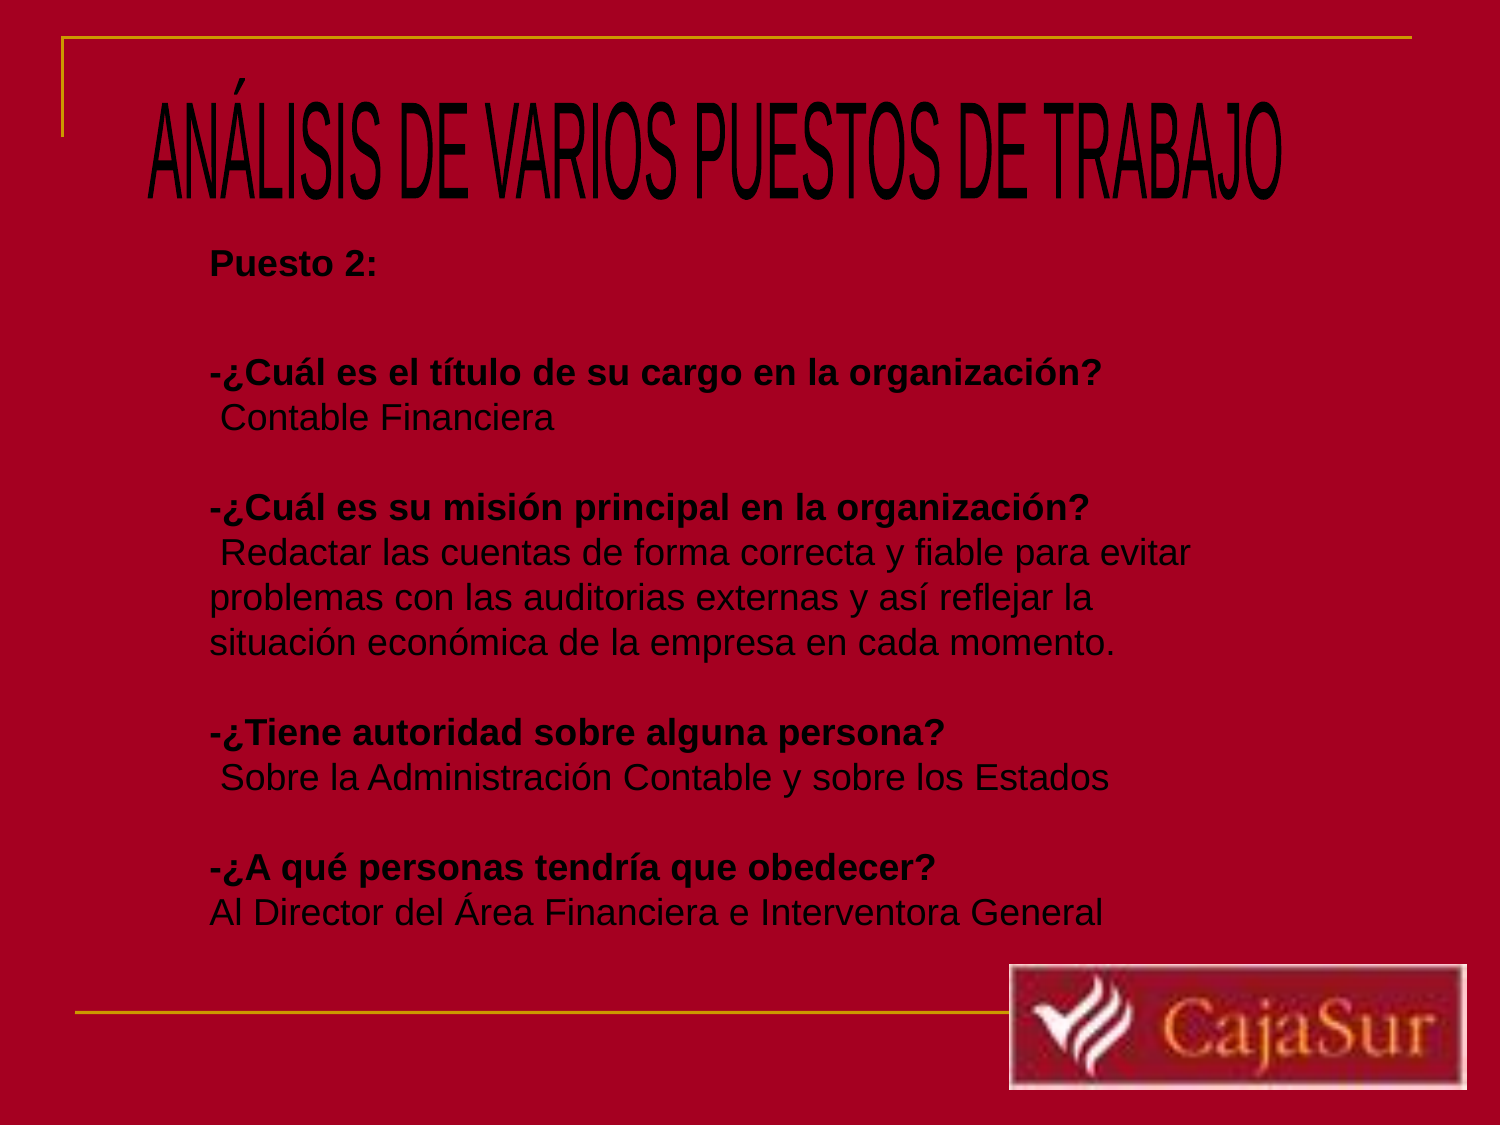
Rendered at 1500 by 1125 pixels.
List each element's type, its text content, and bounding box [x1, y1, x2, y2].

text_box Puesto 2: -¿Cuál es el título de su cargo en la organización? Contable Financiera -¿Cuál es su misión principal en la organización? Redactar las cuentas de forma correcta y fiable para evitar problemas con las auditorias externas y así reflejar la situación económica de la empresa en cada momento. -¿Tiene autoridad sobre alguna persona? Sobre la Administración Contable y sobre los Estados -¿A qué personas tendría que obedecer? Al Director del Área Financiera e Interventora General [194, 231, 1246, 986]
picture [1009, 963, 1467, 1091]
